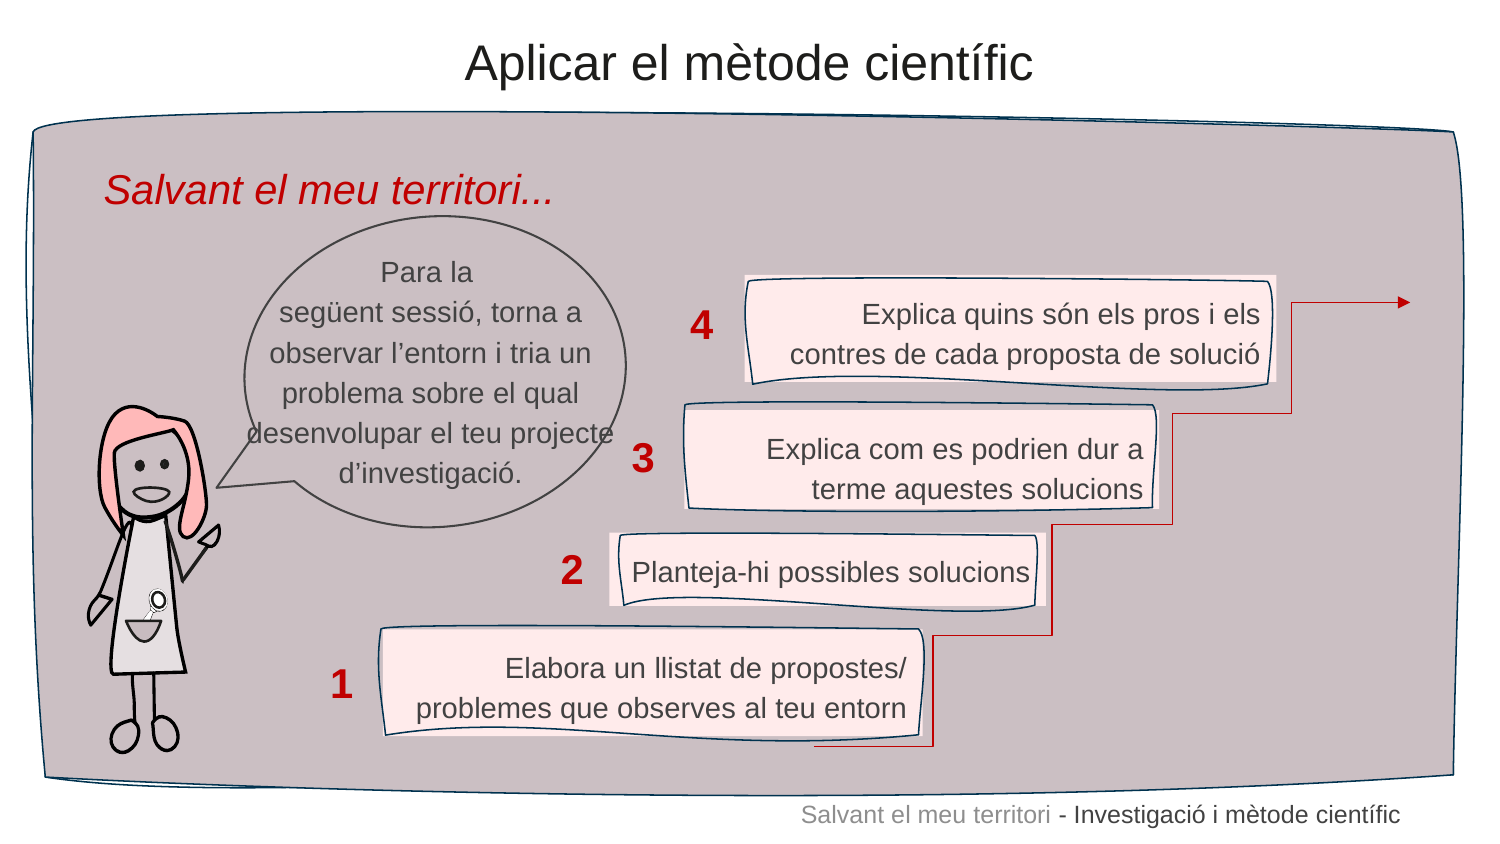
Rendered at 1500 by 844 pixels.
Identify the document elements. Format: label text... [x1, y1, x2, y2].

text_box Explica quins són els pros i els contres de cada proposta de solució [744, 274, 1277, 382]
text_box Planteja-hi possibles solucions [609, 532, 808, 606]
text_box 1 [294, 641, 384, 725]
text_box 3 [632, 416, 684, 495]
text_box 4 [654, 282, 744, 365]
text_box [618, 533, 808, 606]
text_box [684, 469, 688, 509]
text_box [85, 406, 221, 754]
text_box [814, 302, 1411, 747]
text_box [745, 277, 1273, 385]
text_box Aplicar el mètode científic [0, 20, 1499, 106]
text_box [328, 504, 530, 528]
text_box Salvant el meu territori... [88, 147, 1417, 234]
text_box Para la següent sessió, torna a observar l’entorn i tria un problema sobre el qual desenvolupar el teu projecte d’investigació. [230, 233, 632, 504]
text_box Elabora un llistat de propostes/ problemes que observes al teu entorn [382, 725, 663, 737]
text_box [26, 111, 1464, 790]
text_box Salvant el meu territori - Investigació i mètode científic [88, 790, 1417, 844]
text_box [225, 468, 230, 488]
text_box [683, 401, 808, 512]
text_box [378, 625, 808, 741]
text_box 2 [524, 527, 630, 607]
